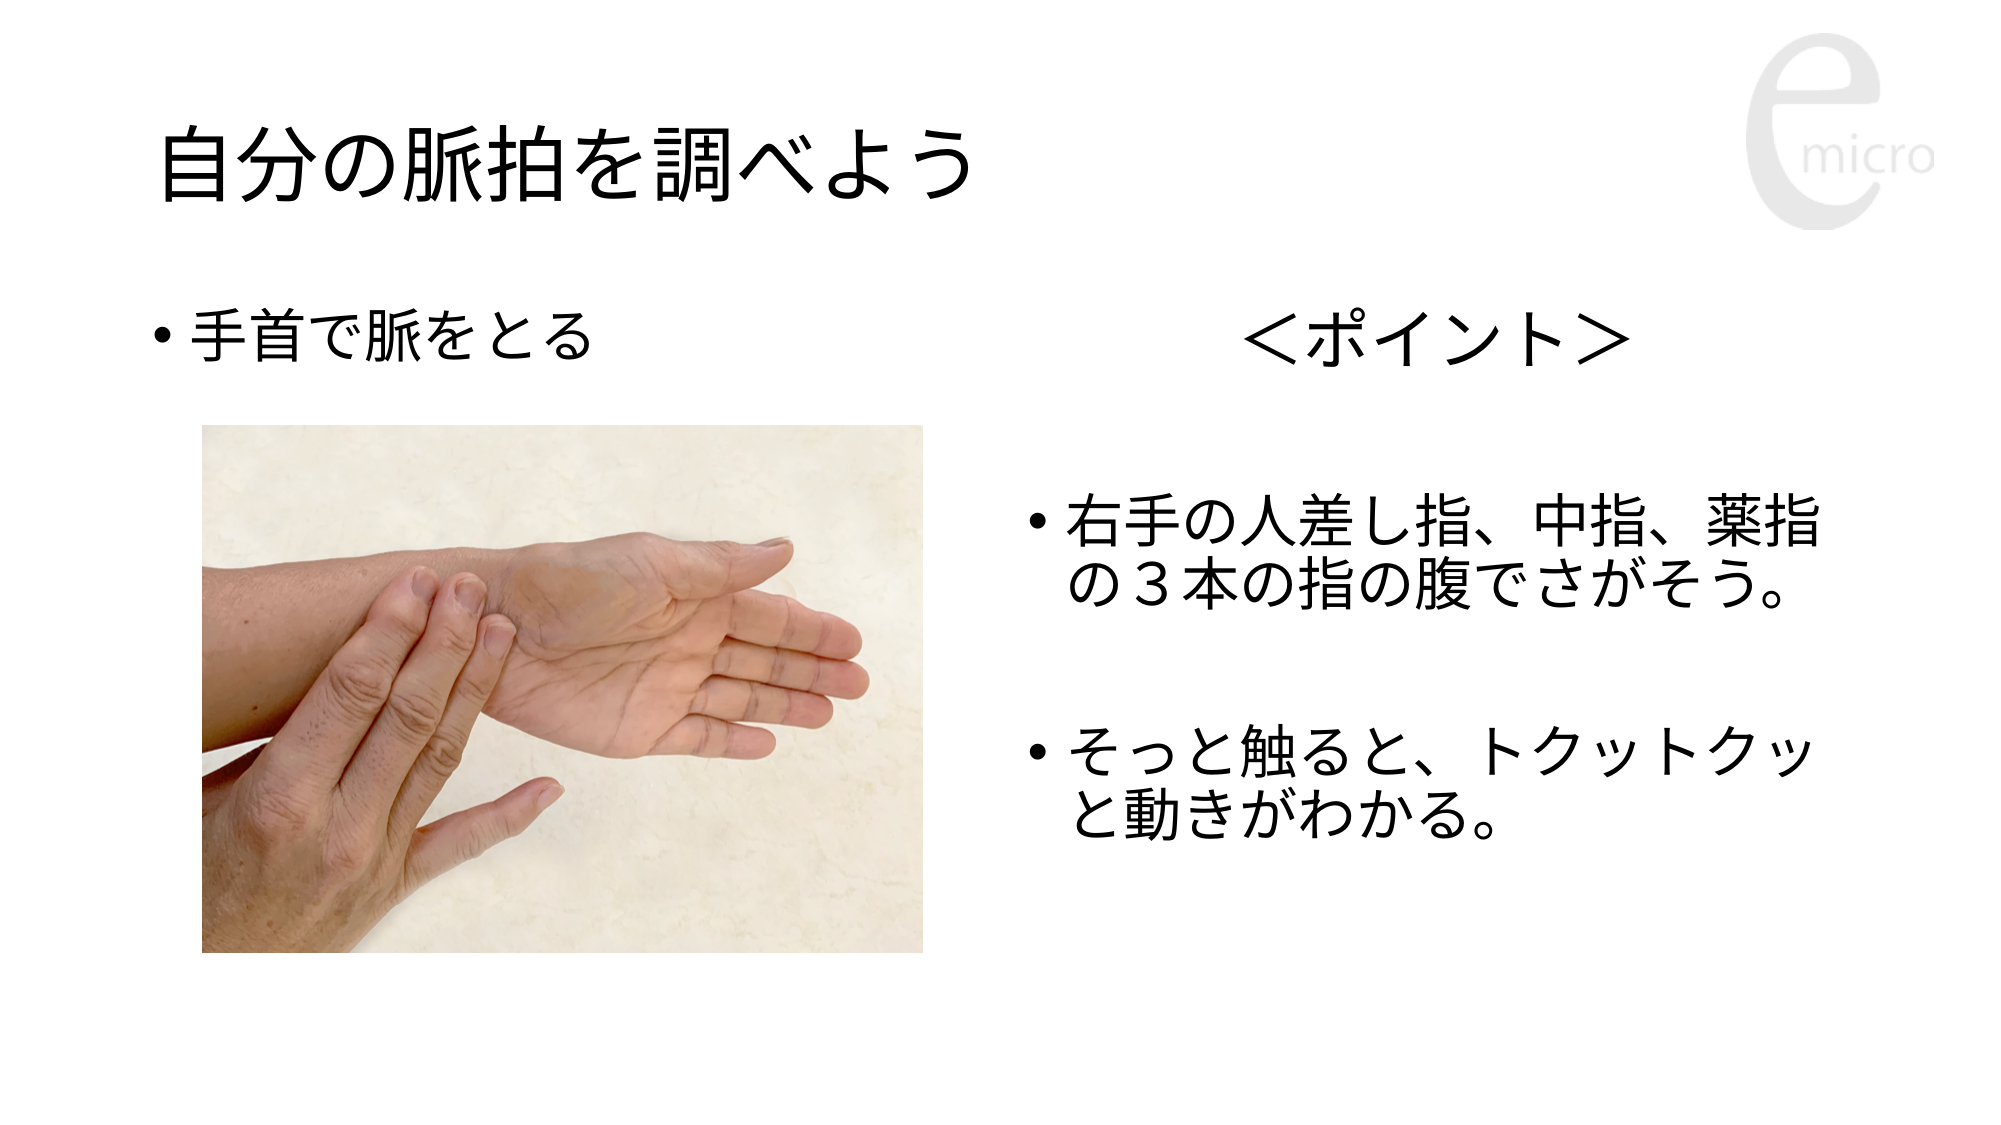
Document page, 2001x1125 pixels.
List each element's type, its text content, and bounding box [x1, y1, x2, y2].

picture [202, 425, 923, 953]
title 自分の脈拍を調べよう [137, 59, 1863, 278]
list ＜ポイント＞ 右手の人差し指、中指、薬指の３本の指の腹でさがそう。 そっと触ると、トクットクッと動きがわかる。 [1012, 299, 1863, 1014]
list 手首で脈をとる [137, 299, 988, 1014]
